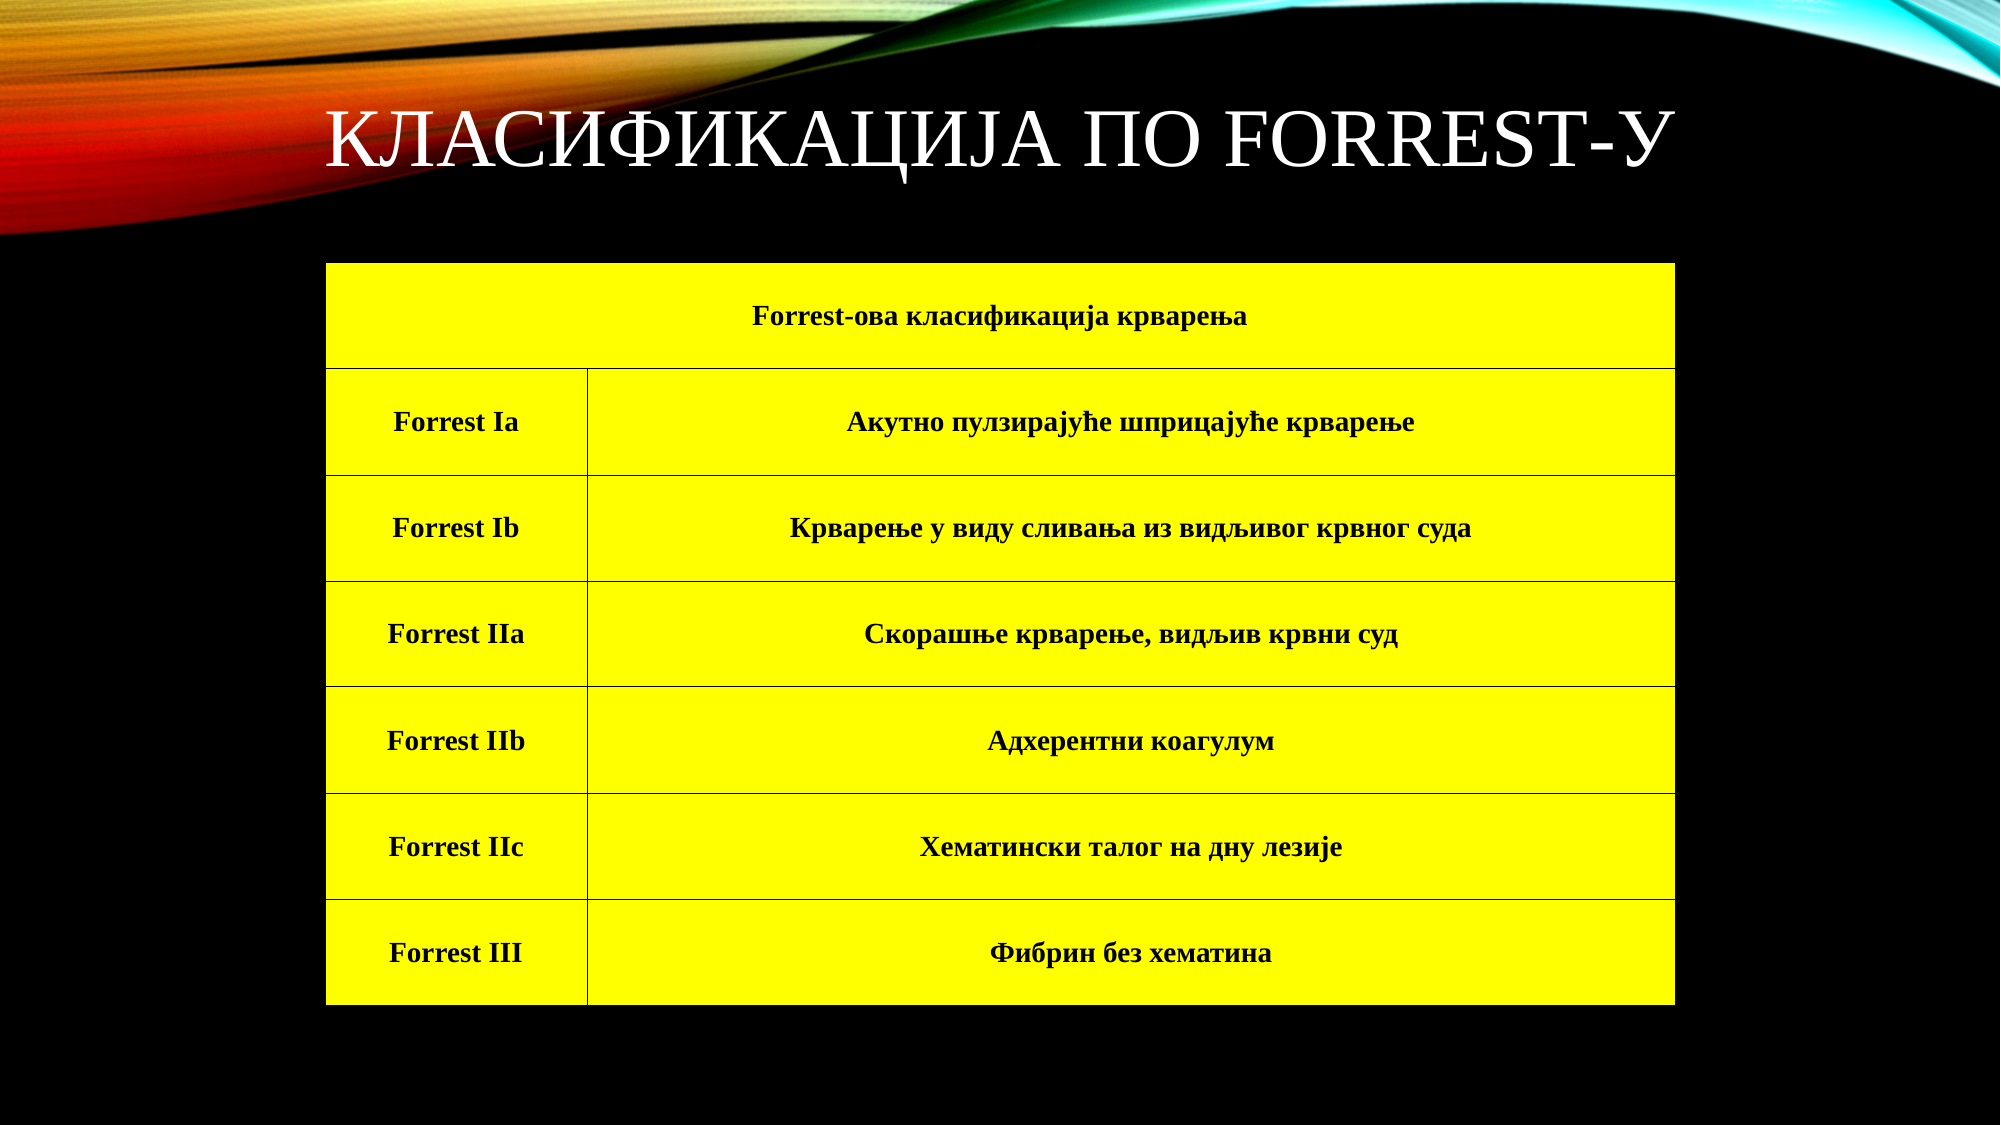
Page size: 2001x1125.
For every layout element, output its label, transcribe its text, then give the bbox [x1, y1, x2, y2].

table_cell Адхерентни коагулум [588, 687, 1675, 793]
table_cell Forrest Ib [326, 476, 587, 581]
table_cell Акутно пулзирајуће шприцајуће крварење [588, 369, 1675, 475]
table_cell Forrest IIa [326, 582, 587, 686]
table_cell Forrest Ia [326, 369, 587, 475]
picture [0, 0, 2000, 237]
table_cell Forrest IIc [326, 794, 587, 899]
title Класификација по Forrest-у [99, 45, 1900, 233]
table_cell Крварење у виду сливања из видљивог крвног суда [588, 476, 1675, 581]
table_cell Forrest IIb [326, 687, 587, 793]
table_header Forrest-ова класификација крварења [326, 263, 1675, 368]
table_cell Forrest III [326, 900, 587, 1005]
table_cell Хематински талог на дну лезије [588, 794, 1675, 899]
table_cell Скорашње крварење, видљив крвни суд [588, 582, 1675, 686]
table_cell Фибрин без хематина [588, 900, 1675, 1005]
